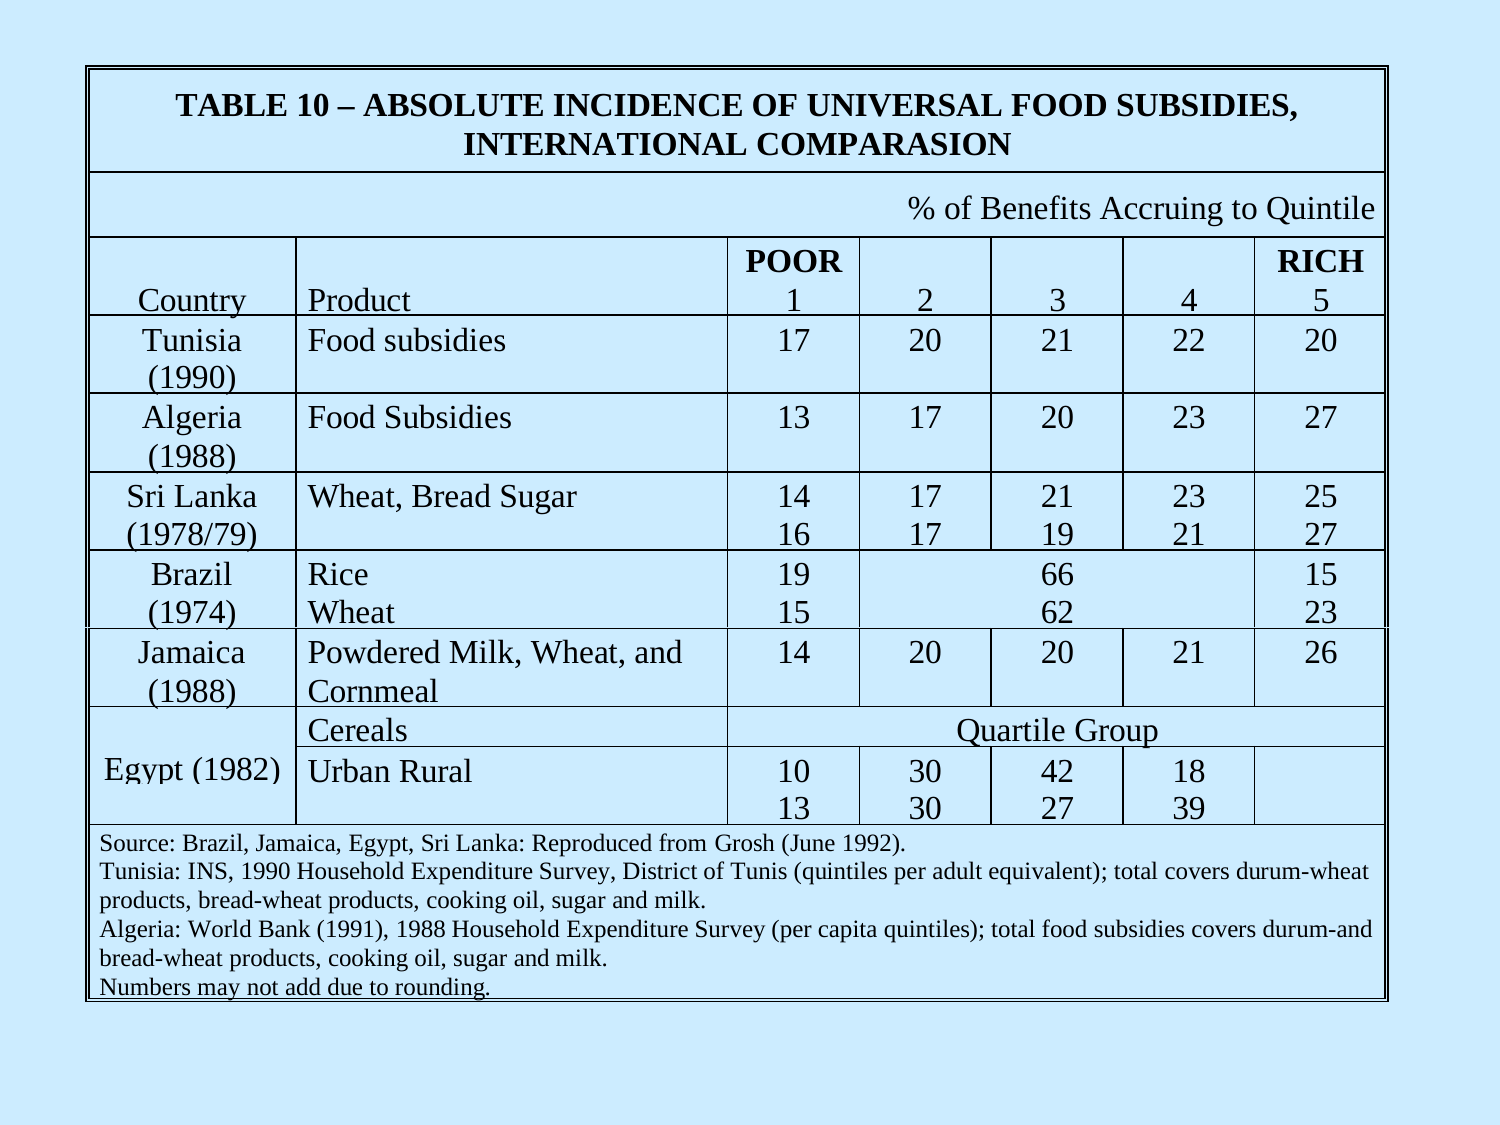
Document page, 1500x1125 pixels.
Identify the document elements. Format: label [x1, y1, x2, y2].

text_box [46, 64, 1455, 1061]
